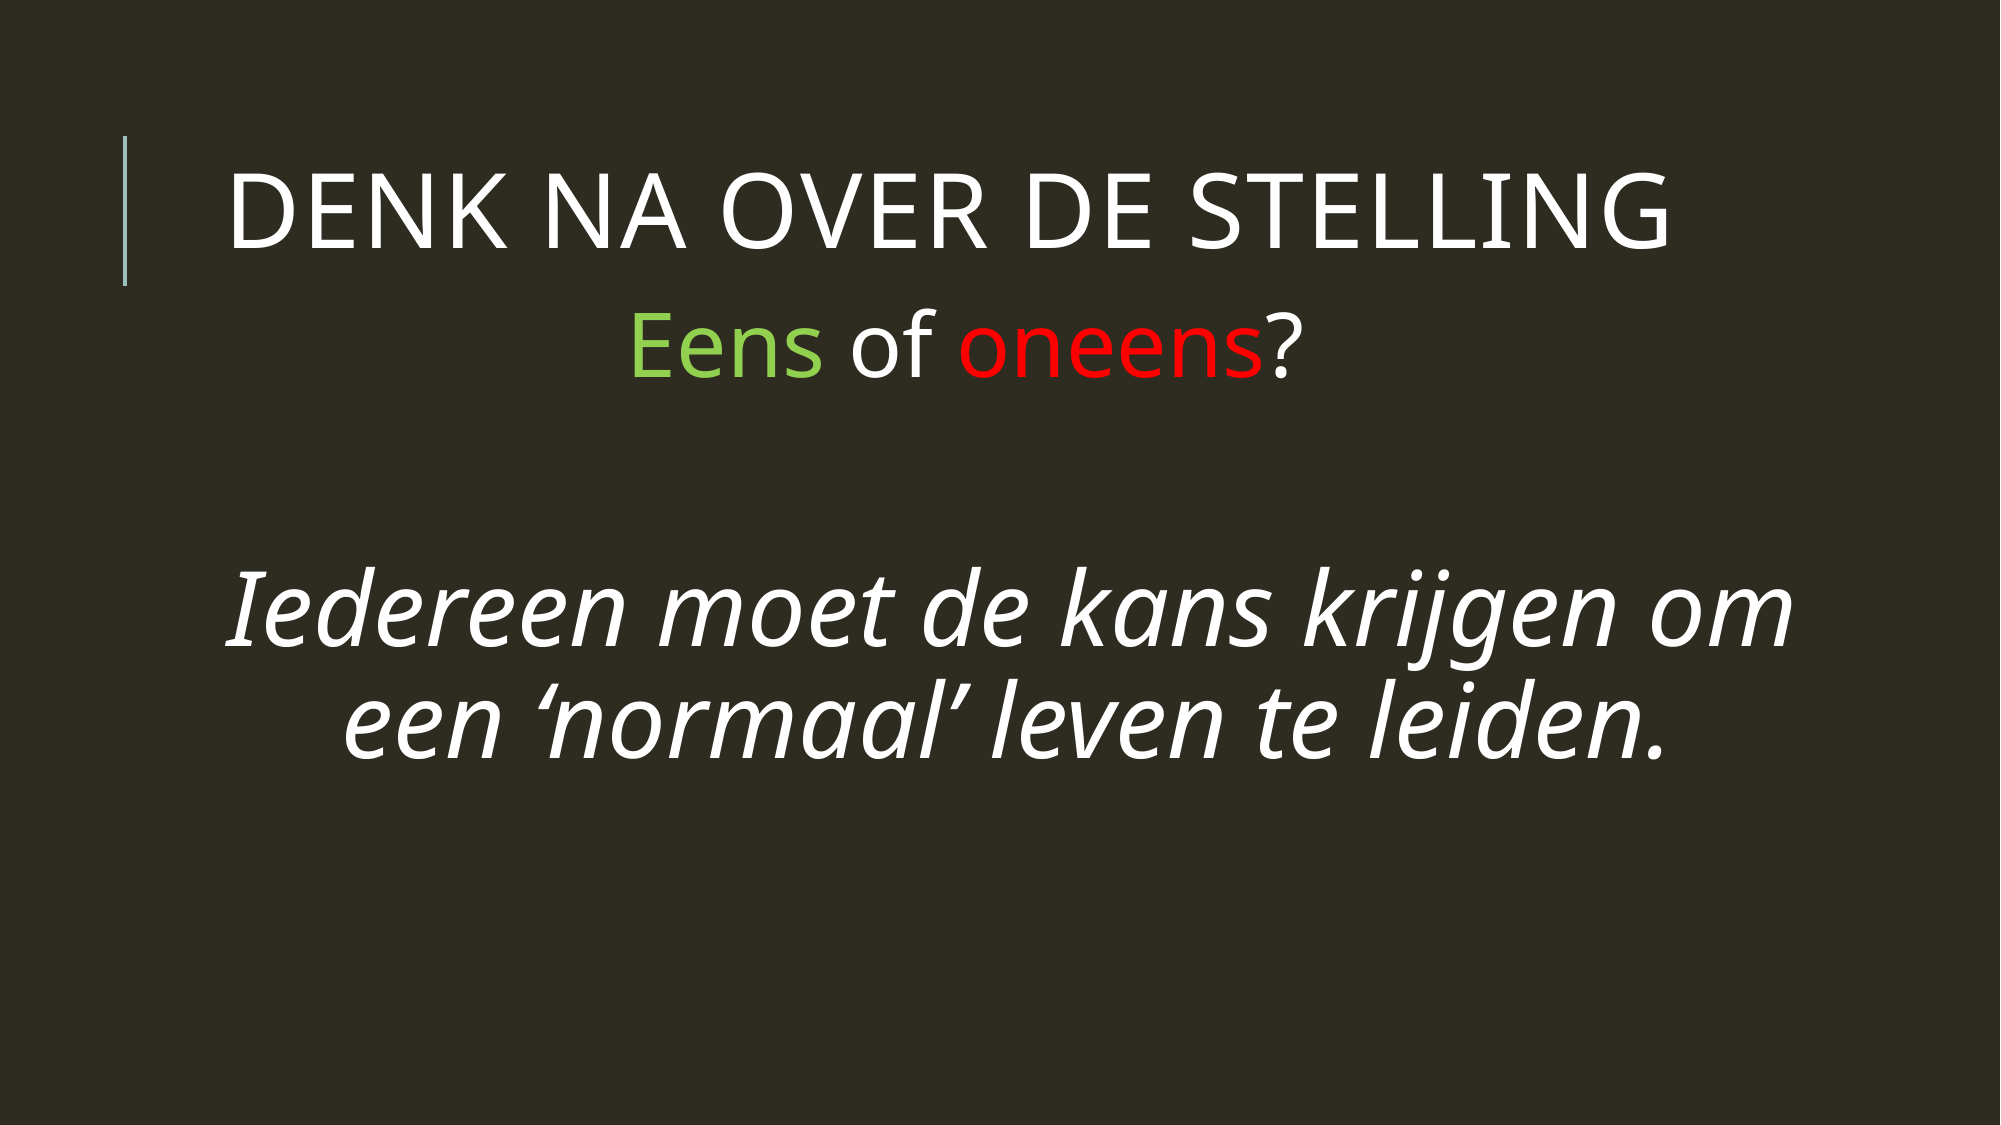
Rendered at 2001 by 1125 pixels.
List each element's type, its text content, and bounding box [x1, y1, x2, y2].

list Iedereen moet de kans krijgen om een ‘normaal’ leven te leiden. [98, 548, 1902, 1125]
text_box Eens of oneens? [517, 280, 1413, 403]
title Denk na over de stelling [168, 96, 1763, 342]
